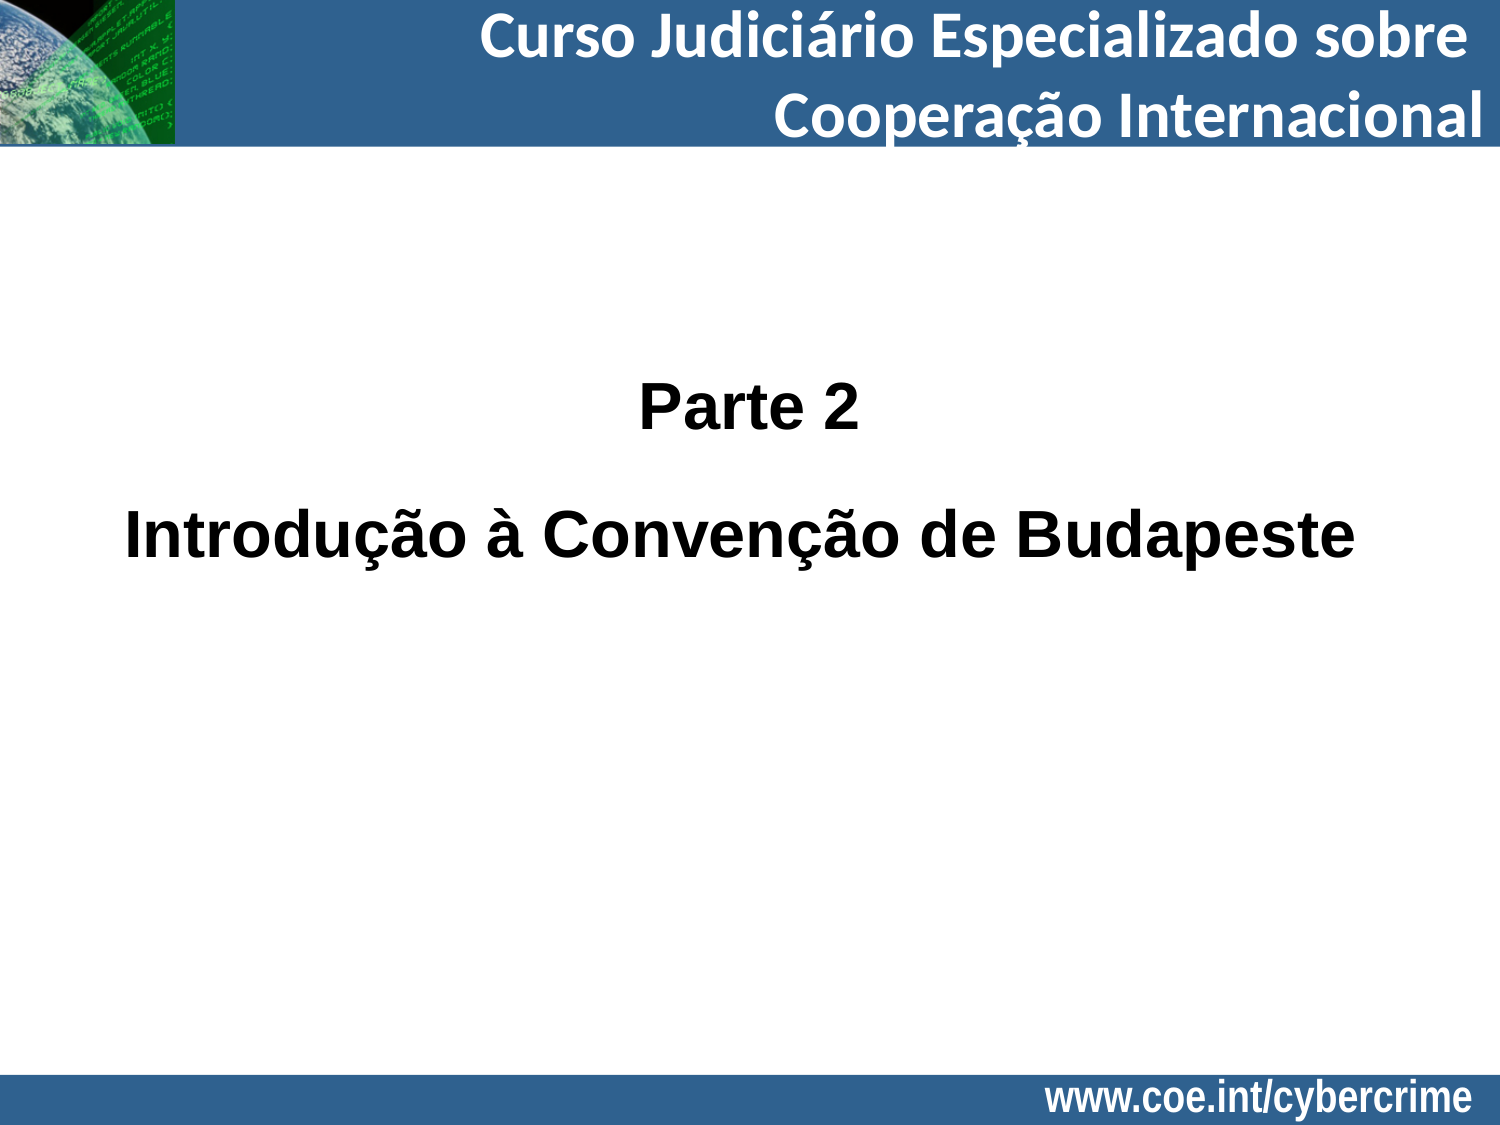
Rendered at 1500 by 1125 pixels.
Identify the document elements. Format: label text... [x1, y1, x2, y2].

text_box [0, 1073, 1030, 1125]
text_box Curso Judiciário Especializado sobre Cooperação Internacional [177, 0, 1500, 149]
picture [0, 0, 175, 144]
text_box Parte 2 Introdução à Convenção de Budapeste [50, 371, 1450, 642]
text_box www.coe.int/cybercrime [1030, 1059, 1500, 1125]
